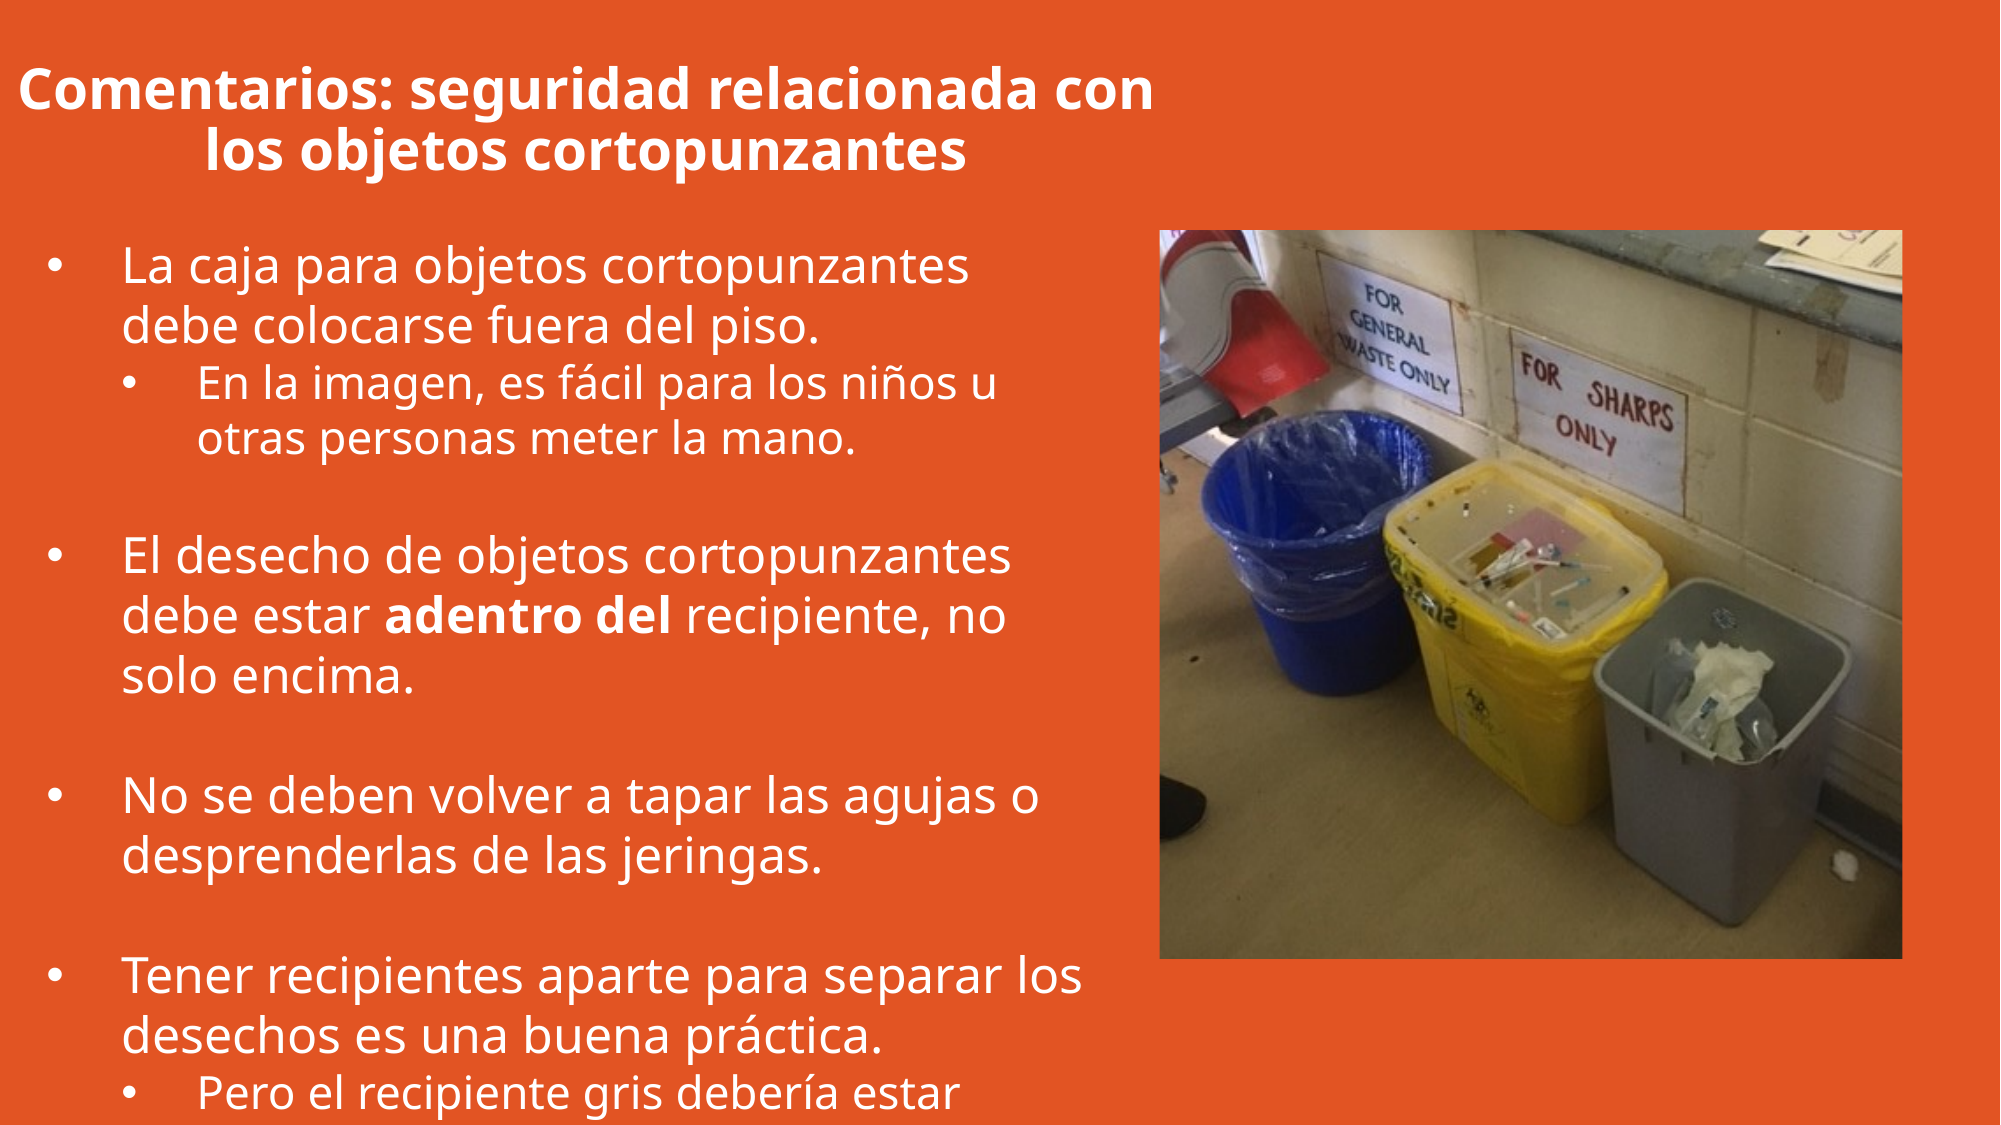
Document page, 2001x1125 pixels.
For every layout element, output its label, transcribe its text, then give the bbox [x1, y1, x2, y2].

title Comentarios: seguridad relacionada con los objetos cortopunzantes [0, 51, 1173, 192]
text_box La caja para objetos cortopunzantes debe colocarse fuera del piso. En la imagen, es fácil para los niños u otras personas meter la mano. El desecho de objetos cortopunzantes debe estar adentro del recipiente, no solo encima. No se deben volver a tapar las agujas o desprenderlas de las jeringas. Tener recipientes aparte para separar los desechos es una buena práctica. Pero el recipiente gris debería estar etiquetado. [31, 166, 1111, 1125]
picture [1159, 230, 1903, 960]
